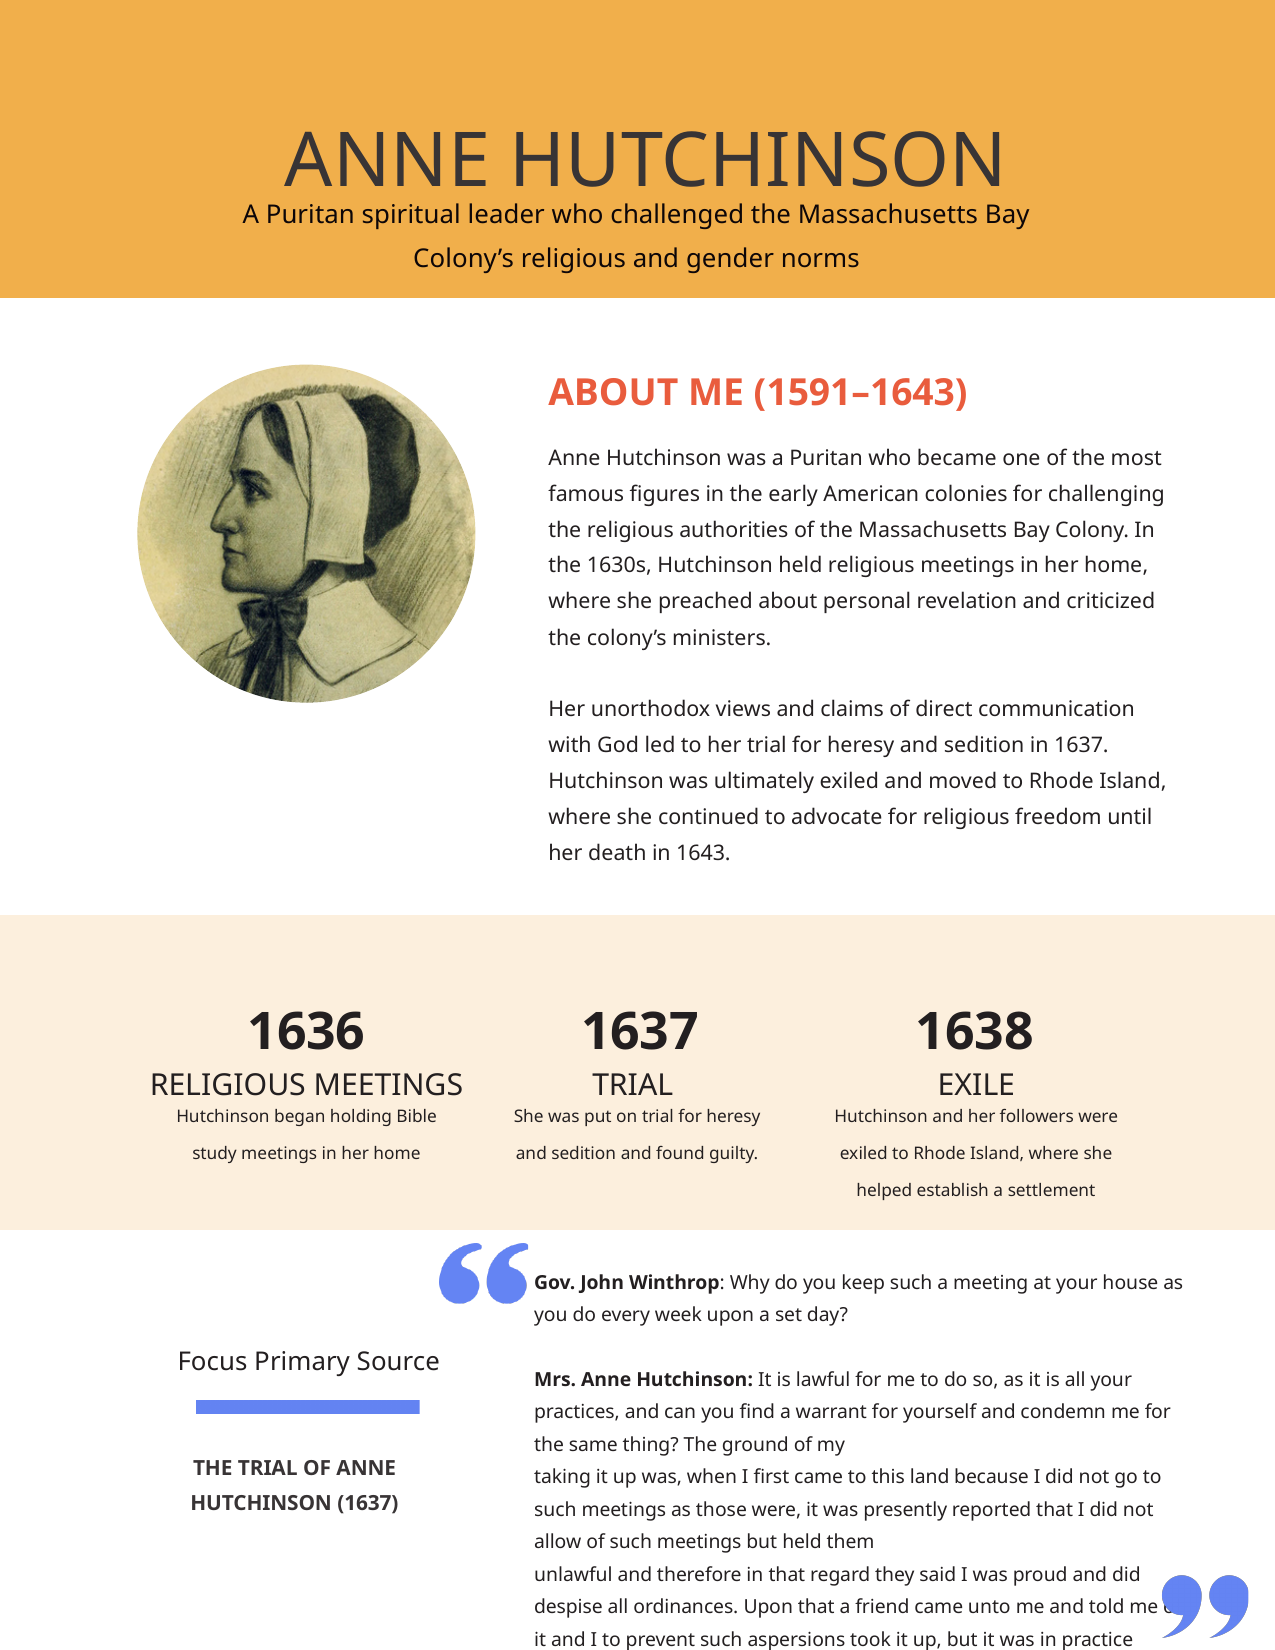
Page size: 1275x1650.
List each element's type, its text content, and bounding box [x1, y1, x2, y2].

text_box RELIGIOUS MEETINGS [129, 1037, 484, 1102]
text_box 1637 [495, 972, 785, 1060]
text_box Focus Primary Source [159, 1332, 459, 1376]
text_box [137, 364, 476, 703]
text_box 1636 [161, 972, 452, 1037]
text_box A Puritan spiritual leader who challenged the Massachusetts Bay Colony’s religious and gender norms [237, 185, 1037, 273]
text_box 1638 [830, 972, 1120, 1060]
text_box Gov. John Winthrop: Why do you keep such a meeting at your house as you do every week upon a set day? Mrs. Anne Hutchinson: It is lawful for me to do so, as it is all your practices, and can you find a warrant for yourself and condemn me for the same thing? The ground of my taking it up was, when I first came to this land because I did not go to such meetings as those were, it was presently reported that I did not allow of such meetings but held them unlawful and therefore in that regard they said I was proud and did despise all ordinances. Upon that a friend came unto me and told me of it and I to prevent such aspersions took it up, but it was in practice before I came. Therefore I was not the first. [534, 1260, 1191, 1650]
text_box [196, 1400, 420, 1415]
text_box [439, 1243, 529, 1304]
text_box She was put on trial for heresy and sedition and found guilty. [504, 1089, 770, 1163]
text_box [0, 915, 1275, 1230]
text_box [0, 0, 1275, 298]
text_box Anne Hutchinson was a Puritan who became one of the most famous figures in the early American colonies for challenging the religious authorities of the Massachusetts Bay Colony. In the 1630s, Hutchinson held religious meetings in her home, where she preached about personal revelation and criticized the colony’s ministers. Her unorthodox views and claims of direct communication with God led to her trial for heresy and sedition in 1637. Hutchinson was ultimately exiled and moved to Rhode Island, where she continued to advocate for religious freedom until her death in 1643. [548, 433, 1177, 865]
text_box ANNE HUTCHINSON [166, 73, 1126, 202]
text_box EXILE [838, 1037, 1114, 1089]
text_box Hutchinson and her followers were exiled to Rhode Island, where she helped establish a settlement [816, 1089, 1136, 1200]
text_box [1161, 1575, 1249, 1638]
text_box ABOUT ME (1591–1643) [548, 350, 1175, 413]
text_box Hutchinson began holding Bible study meetings in her home [172, 1089, 441, 1163]
text_box TRIAL [495, 1037, 771, 1102]
text_box THE TRIAL OF ANNE HUTCHINSON (1637) [127, 1444, 462, 1515]
